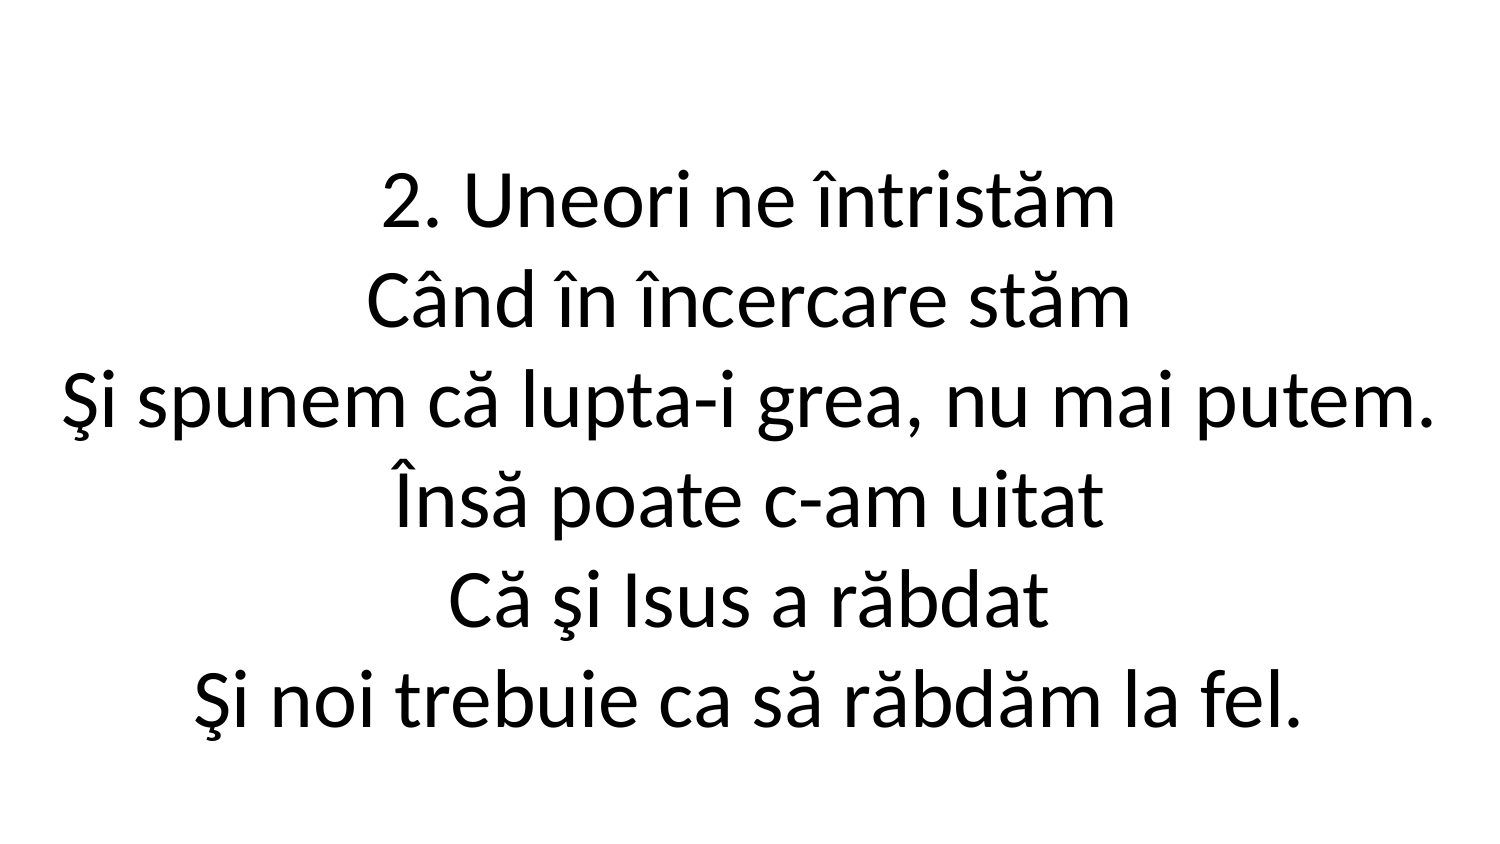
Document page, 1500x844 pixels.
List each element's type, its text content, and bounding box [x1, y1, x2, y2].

text_box 2. Uneori ne întristăm Când în încercare stăm Şi spunem că lupta-i grea, nu mai putem. Însă poate c-am uitat Că şi Isus a răbdat Şi noi trebuie ca să răbdăm la fel. [46, 92, 1454, 752]
